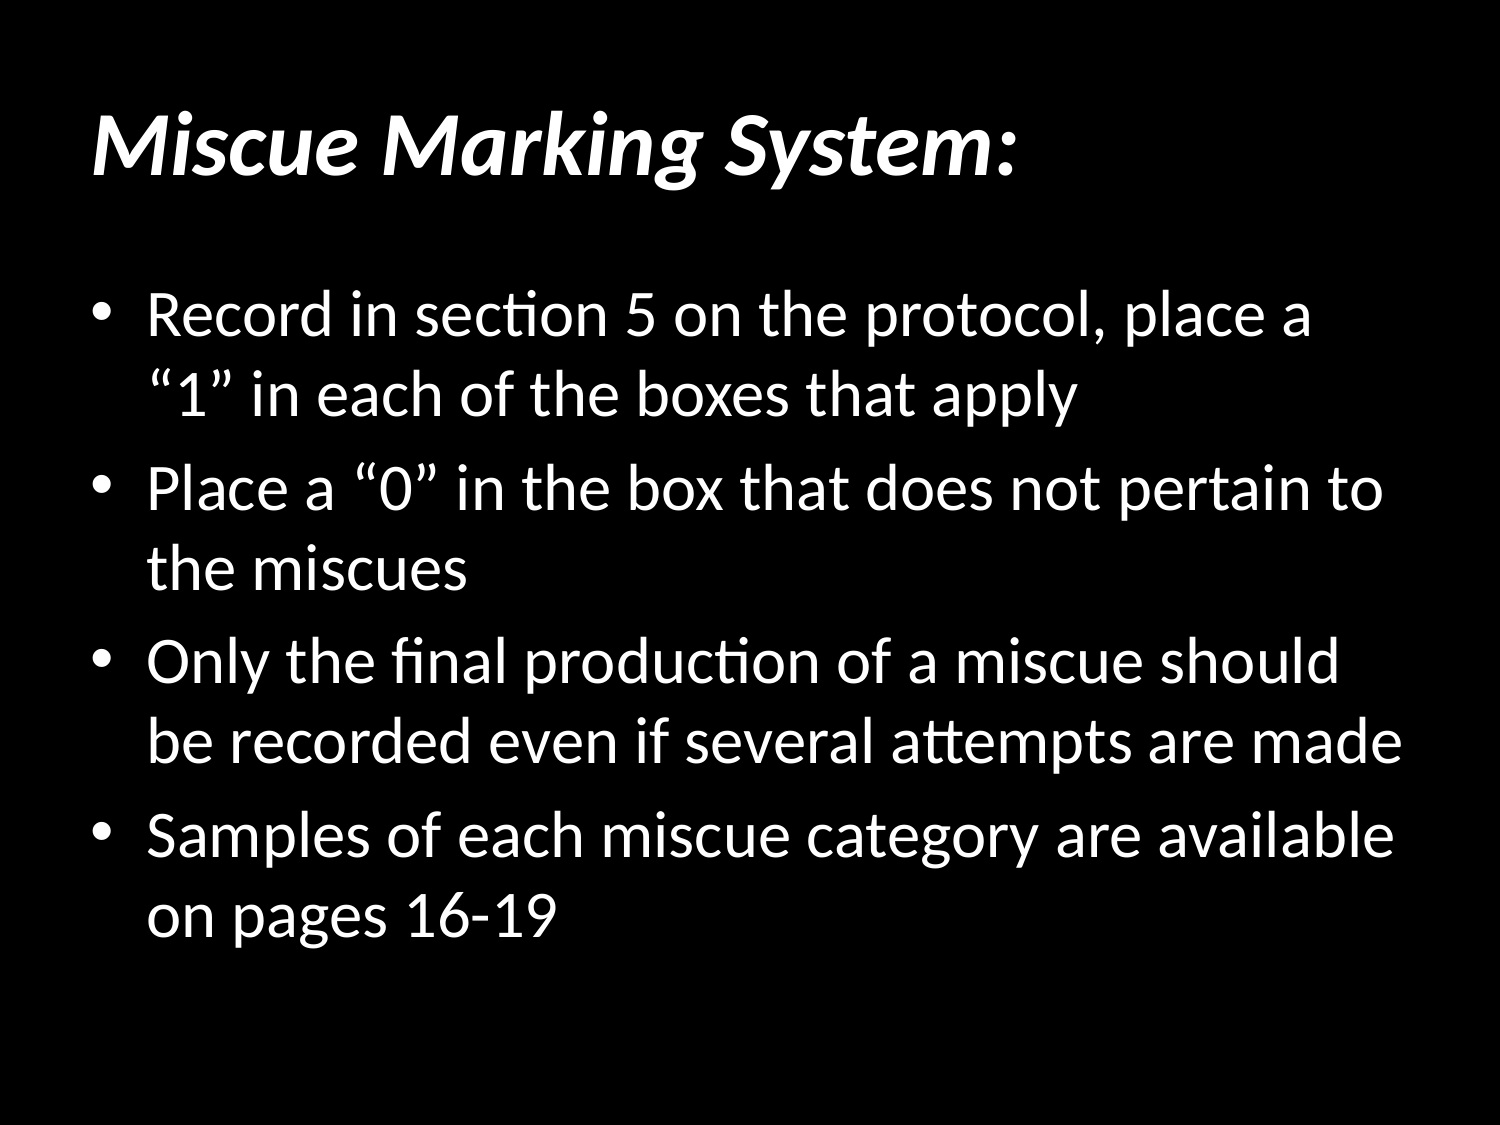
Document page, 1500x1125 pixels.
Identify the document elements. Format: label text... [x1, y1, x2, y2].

list Record in section 5 on the protocol, place a “1” in each of the boxes that apply Place a “0” in the box that does not pertain to the miscues Only the final production of a miscue should be recorded even if several attempts are made Samples of each miscue category are available on pages 16-19 [75, 262, 1425, 1005]
title Miscue Marking System: [75, 45, 1425, 233]
